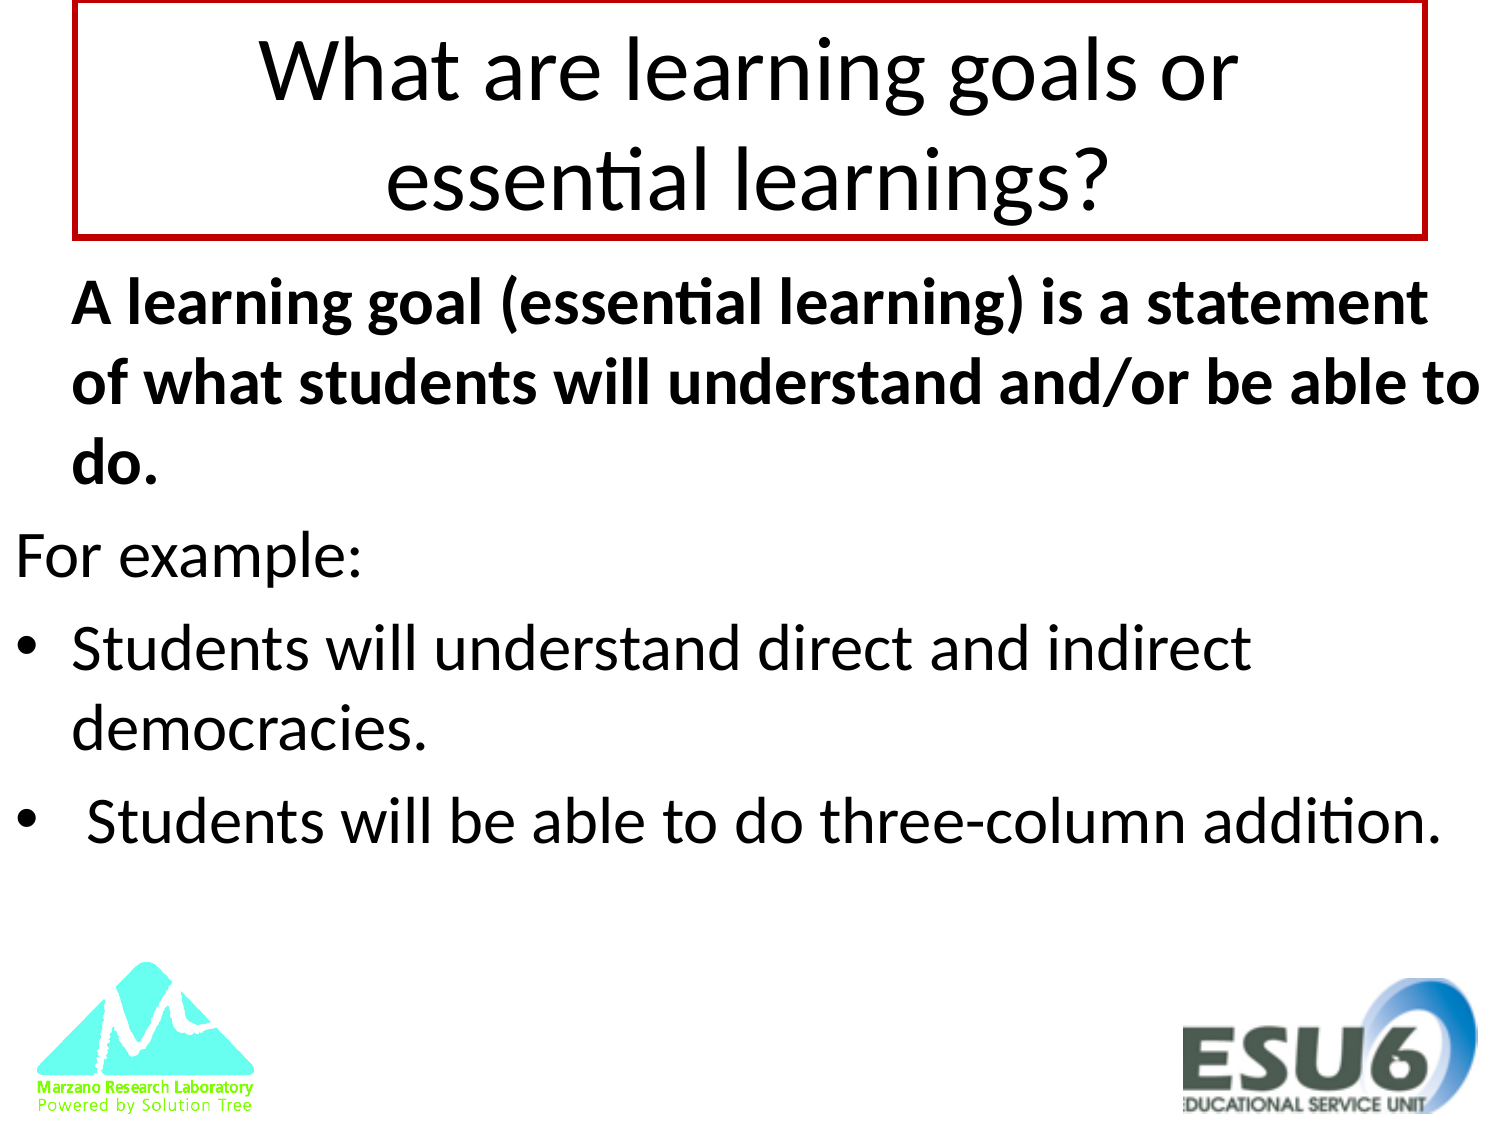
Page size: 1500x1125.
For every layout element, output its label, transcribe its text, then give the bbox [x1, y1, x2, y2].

text_box What are learning goals or essential learnings? [74, 0, 1425, 238]
picture [37, 993, 254, 1114]
list A learning goal (essential learning) is a statement of what students will understand and/or be able to do. For example: Students will understand direct and indirect democracies. Students will be able to do three-column addition. [0, 249, 1500, 993]
picture [1183, 993, 1478, 1114]
